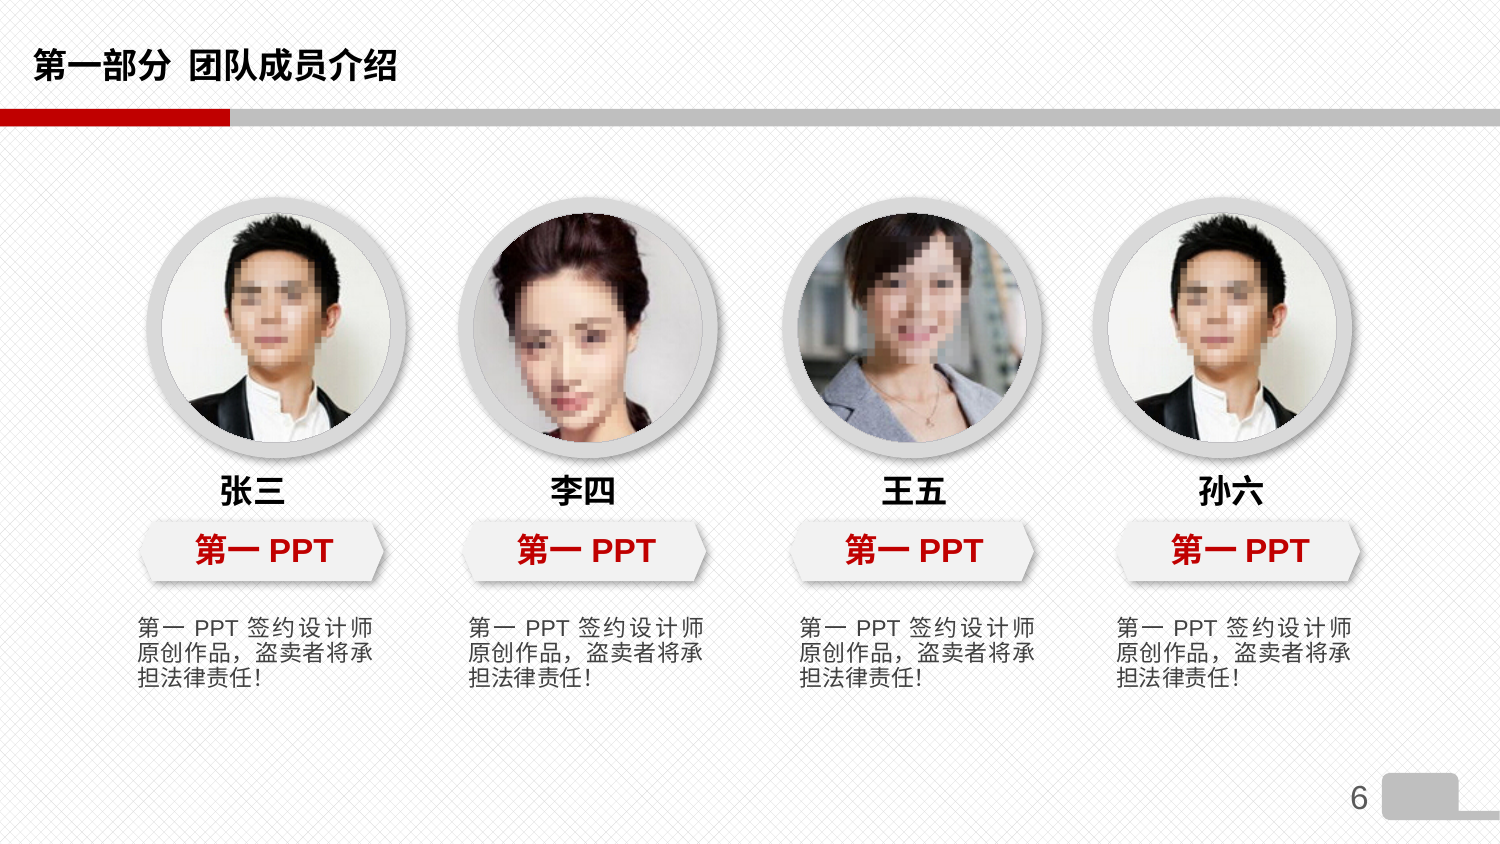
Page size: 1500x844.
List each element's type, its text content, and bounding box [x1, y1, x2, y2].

text_box 第一PPT签约设计师原创作品，盗卖者将承担法律责任！ [468, 616, 705, 692]
text_box 孙六 [1147, 470, 1317, 518]
text_box [1092, 197, 1353, 459]
text_box [782, 197, 1042, 459]
text_box [473, 212, 703, 443]
text_box [458, 197, 718, 459]
text_box [146, 197, 406, 459]
text_box 第一PPT签约设计师原创作品，盗卖者将承担法律责任！ [137, 616, 374, 692]
text_box [797, 212, 1027, 443]
text_box [161, 212, 391, 443]
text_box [139, 521, 384, 582]
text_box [461, 521, 707, 582]
text_box 第一PPT签约设计师原创作品，盗卖者将承担法律责任！ [1116, 616, 1353, 692]
text_box 第一PPT签约设计师原创作品，盗卖者将承担法律责任！ [799, 616, 1036, 692]
text_box [1107, 212, 1337, 443]
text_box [789, 521, 1035, 582]
text_box 张三 [169, 470, 338, 518]
text_box 王五 [830, 470, 1000, 518]
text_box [1115, 521, 1361, 582]
title 第一部分 团队成员介绍 [17, 35, 1368, 93]
text_box 李四 [500, 470, 669, 518]
